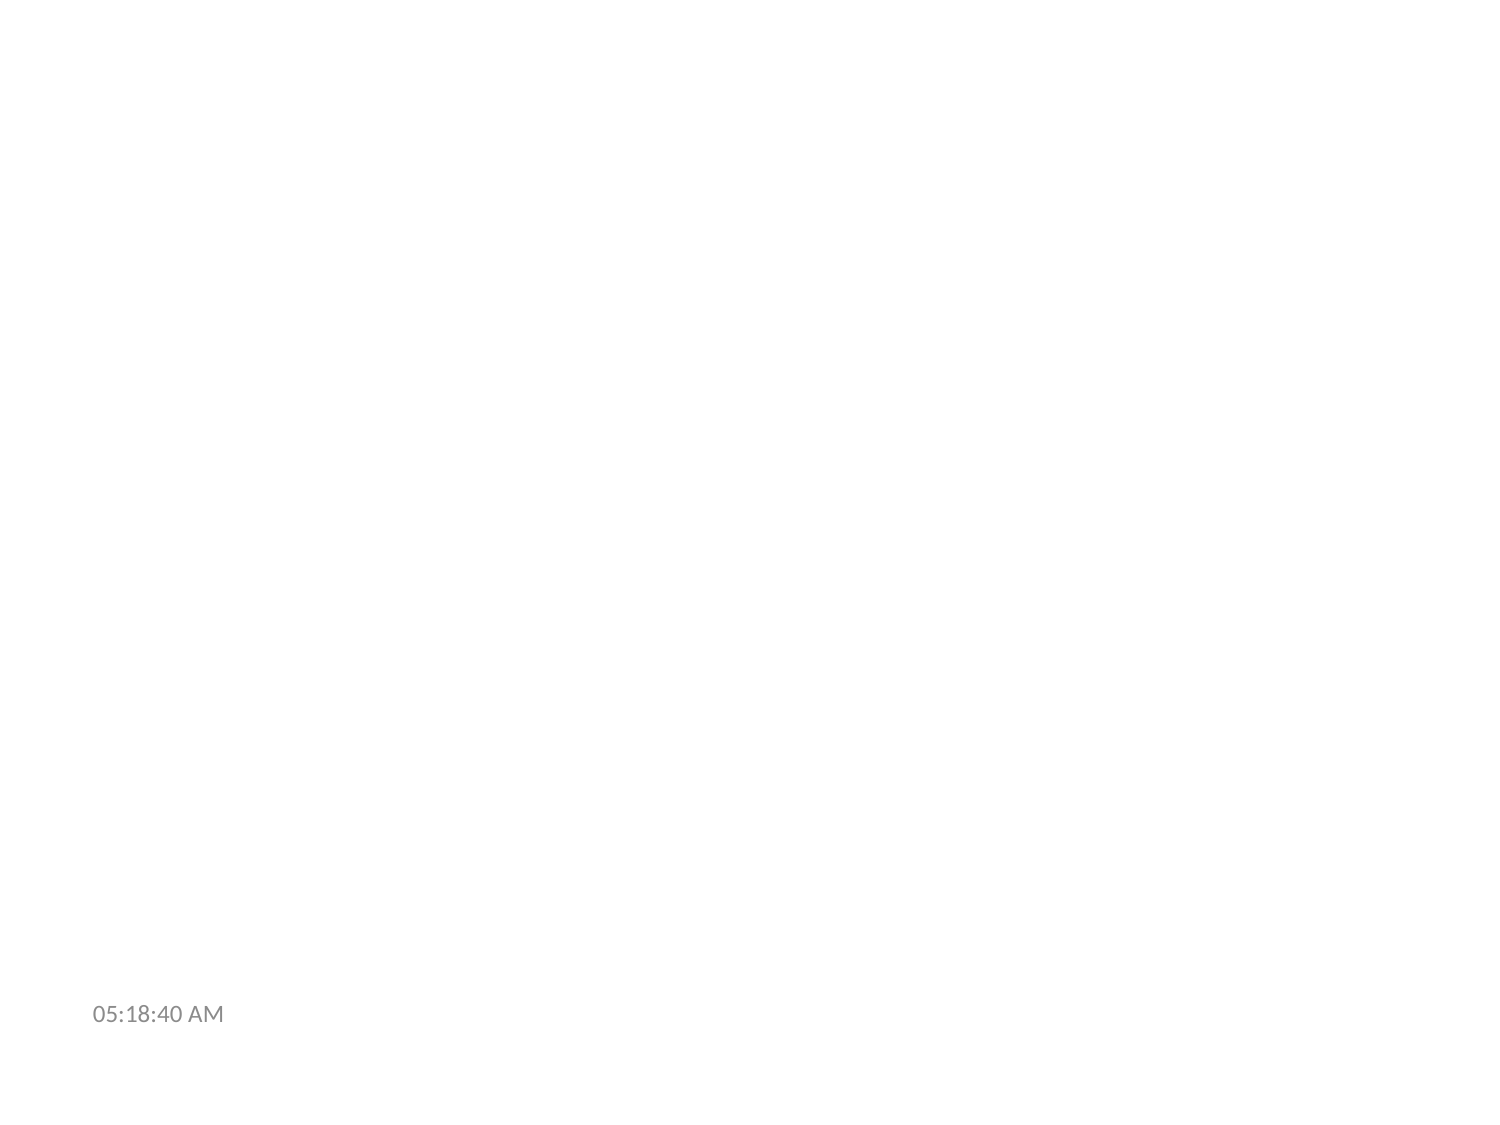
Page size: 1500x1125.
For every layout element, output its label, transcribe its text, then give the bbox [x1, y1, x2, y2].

text_box 3:35:09 PM [77, 982, 428, 1043]
